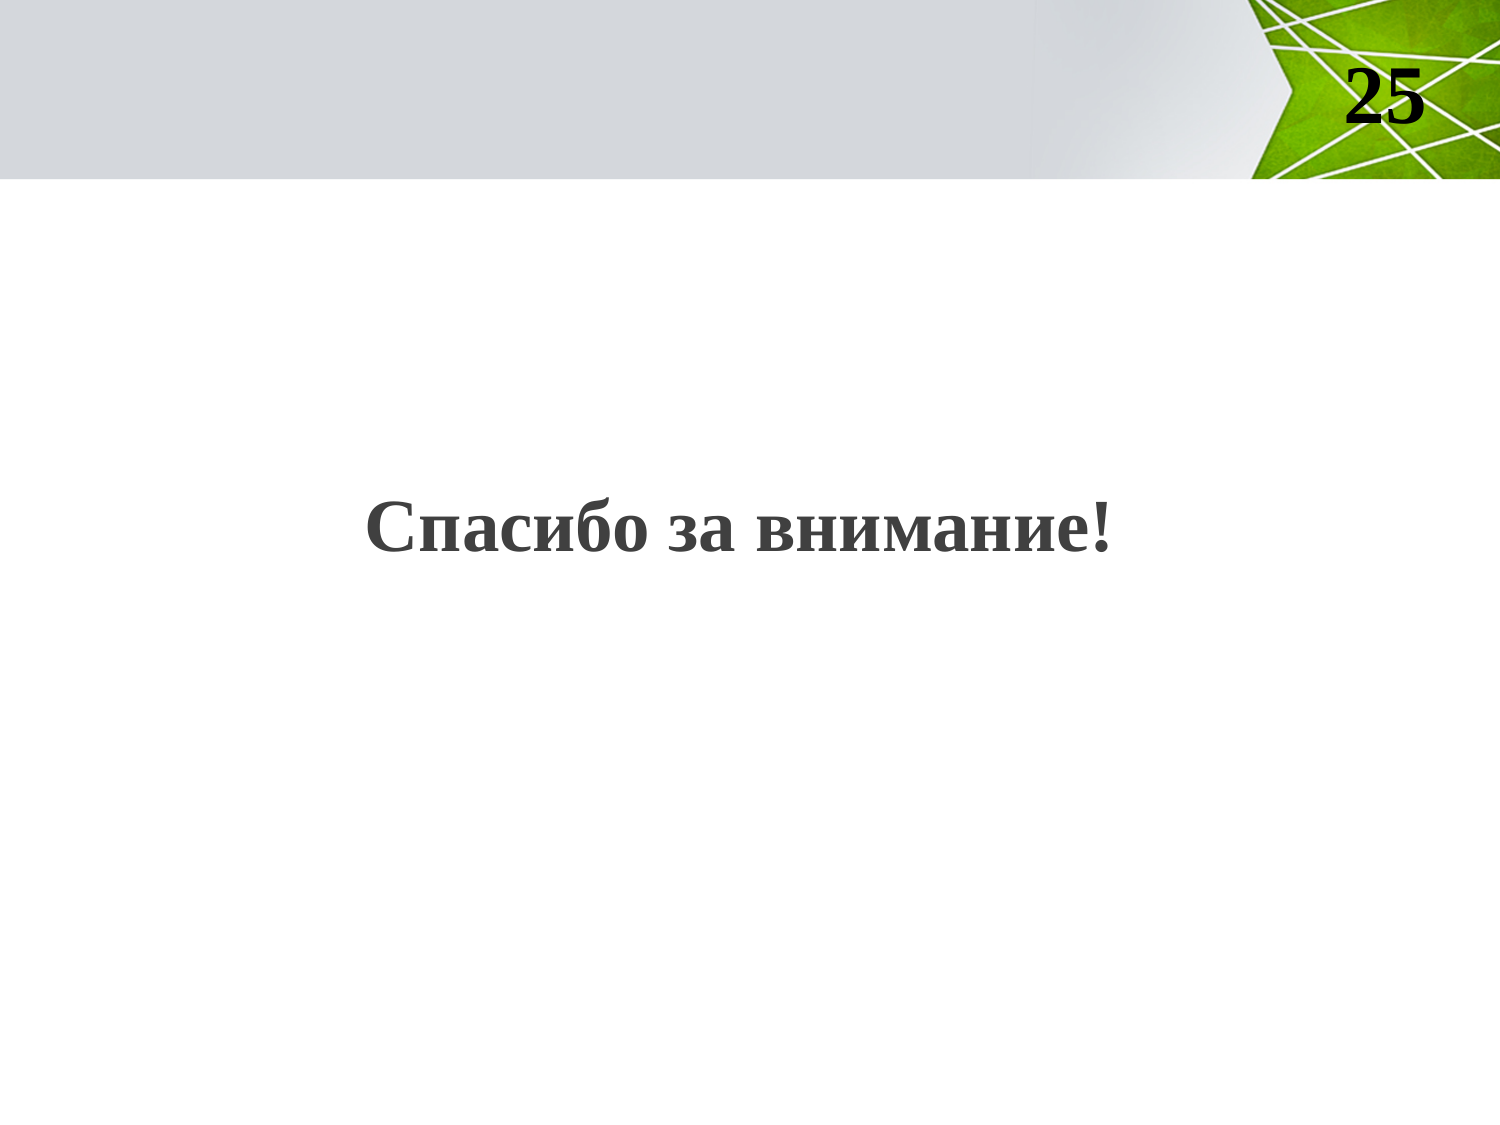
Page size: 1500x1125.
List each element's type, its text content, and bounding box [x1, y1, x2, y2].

picture [0, 0, 1500, 1125]
text_box 25 [1328, 32, 1447, 148]
list Спасибо за внимание! [64, 444, 1415, 598]
